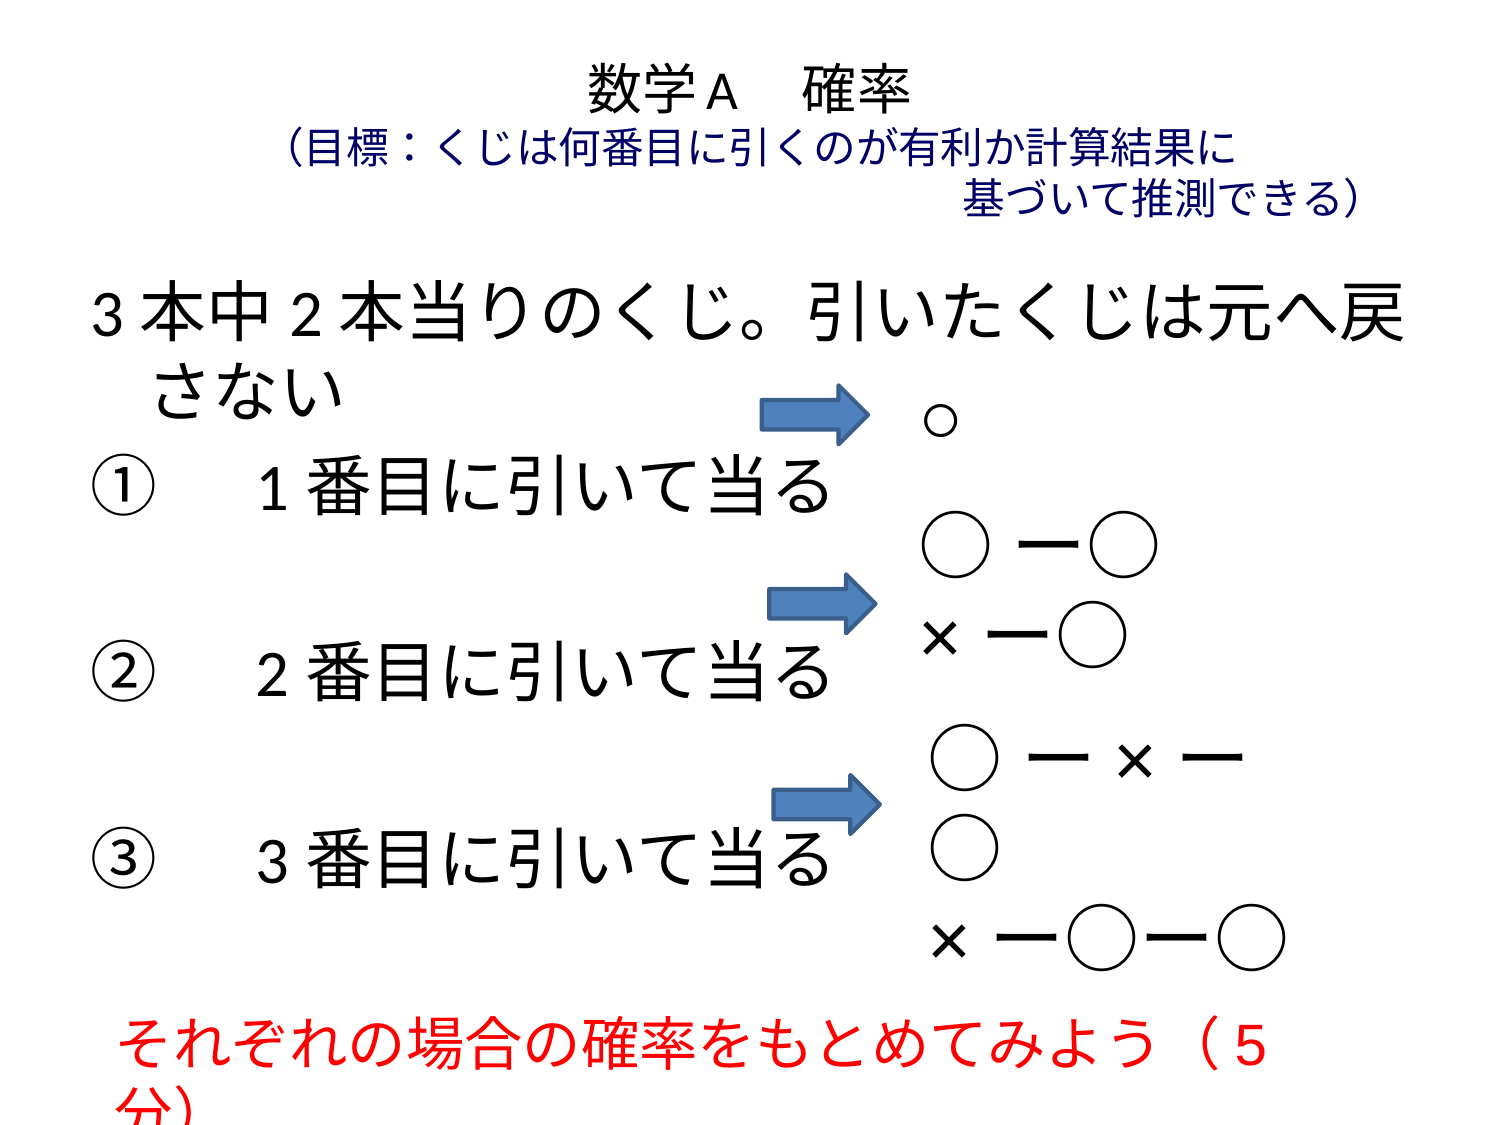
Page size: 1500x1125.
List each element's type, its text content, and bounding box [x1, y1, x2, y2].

text_box ○ [903, 361, 987, 467]
text_box ○ー×ー○ ×ー○ー○ [913, 704, 1339, 989]
text_box それぞれの場合の確率をもとめてみよう（5分） [100, 999, 1329, 1125]
text_box [759, 383, 871, 447]
text_box [771, 773, 882, 837]
text_box [767, 572, 878, 636]
list 3本中2本当りのくじ。引いたくじは元へ戻さない ① 1番目に引いて当る ② 2番目に引いて当る ③ 3番目に引いて当る [74, 262, 1426, 977]
text_box ○ー○ ×ー○ [903, 491, 1365, 687]
title 数学A 確率 （目標：くじは何番目に引くのが有利か計算結果に 基づいて推測できる） [74, 44, 1426, 233]
